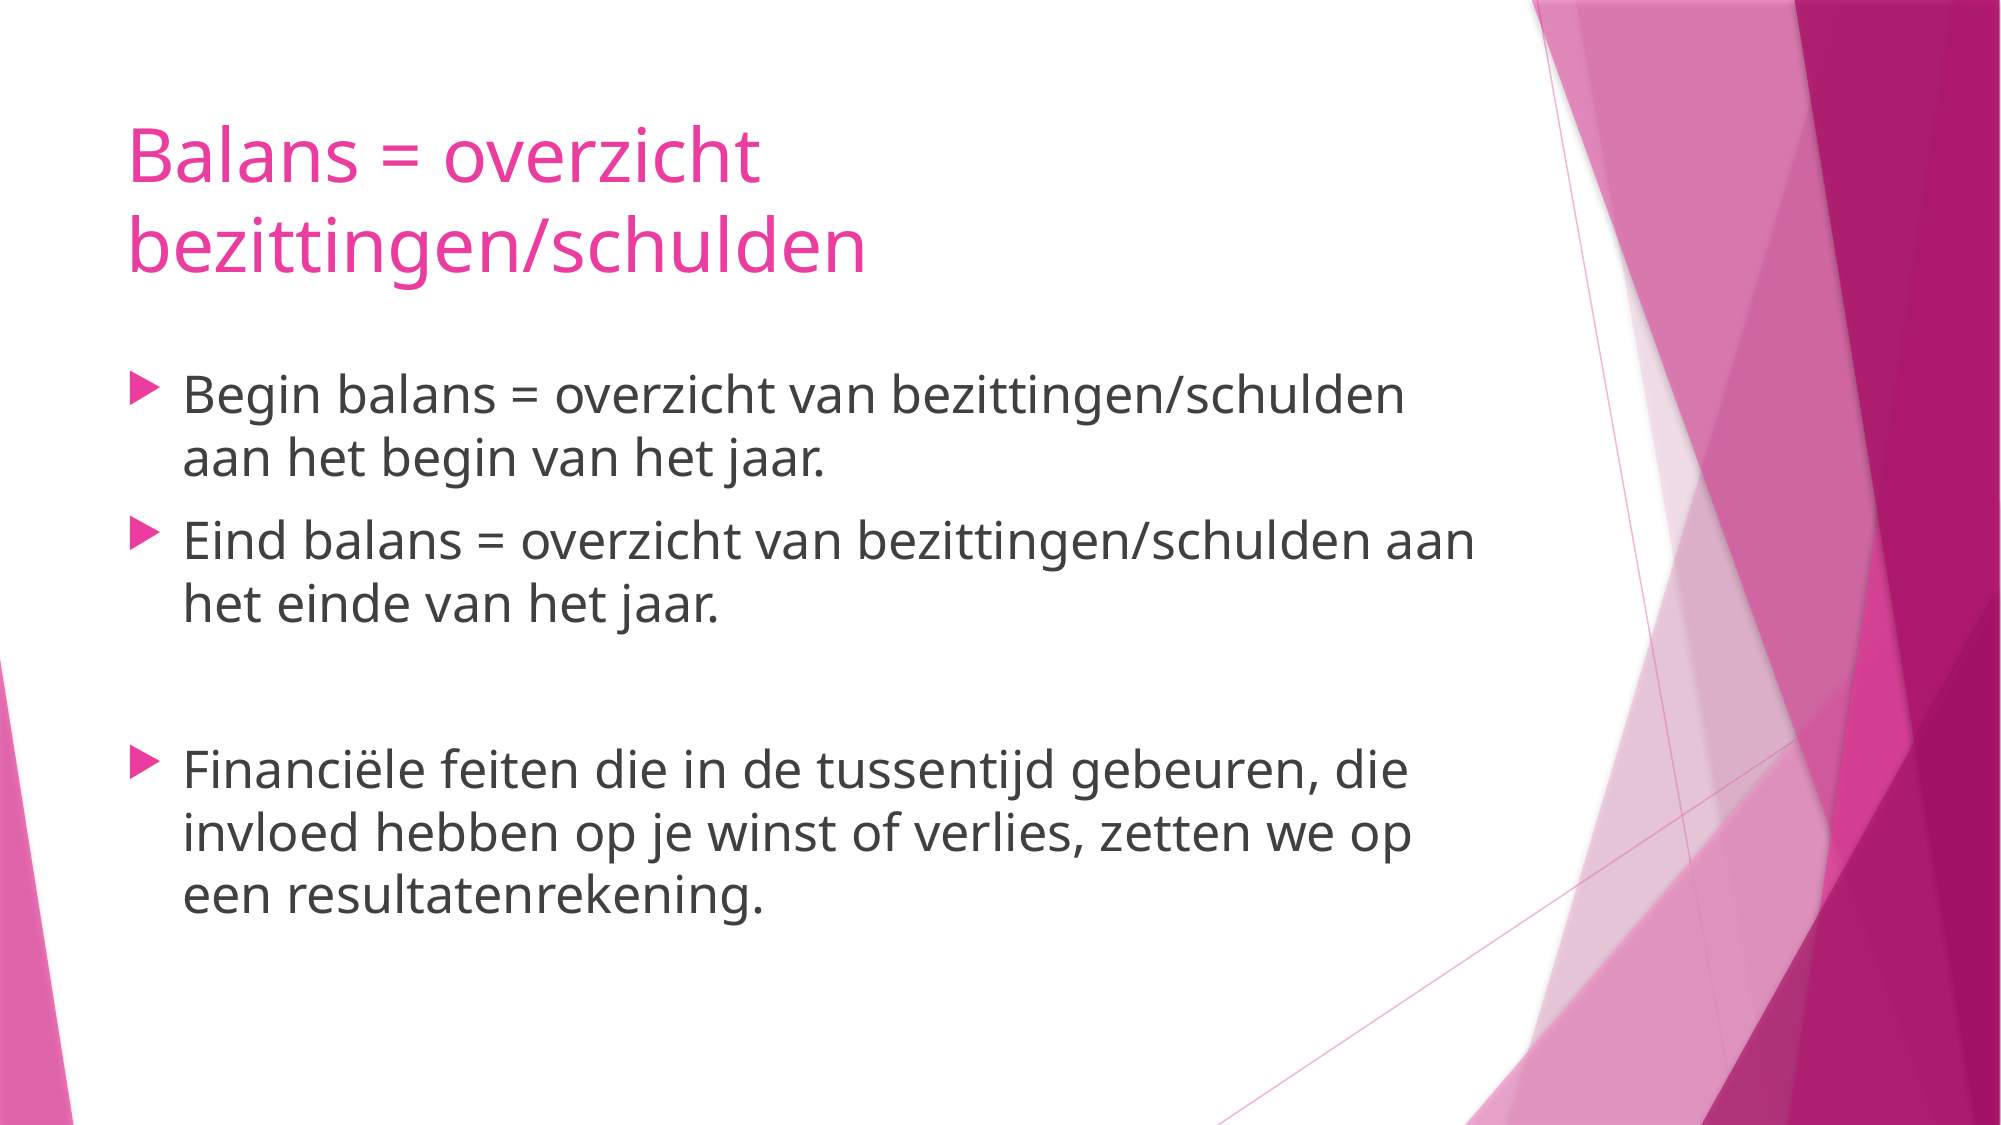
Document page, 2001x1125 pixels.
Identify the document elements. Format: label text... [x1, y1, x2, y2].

title Balans = overzicht bezittingen/schulden [111, 99, 1522, 317]
list Begin balans = overzicht van bezittingen/schulden aan het begin van het jaar. Eind balans = overzicht van bezittingen/schulden aan het einde van het jaar. Financiële feiten die in de tussentijd gebeuren, die invloed hebben op je winst of verlies, zetten we op een resultatenrekening. [111, 354, 1522, 992]
